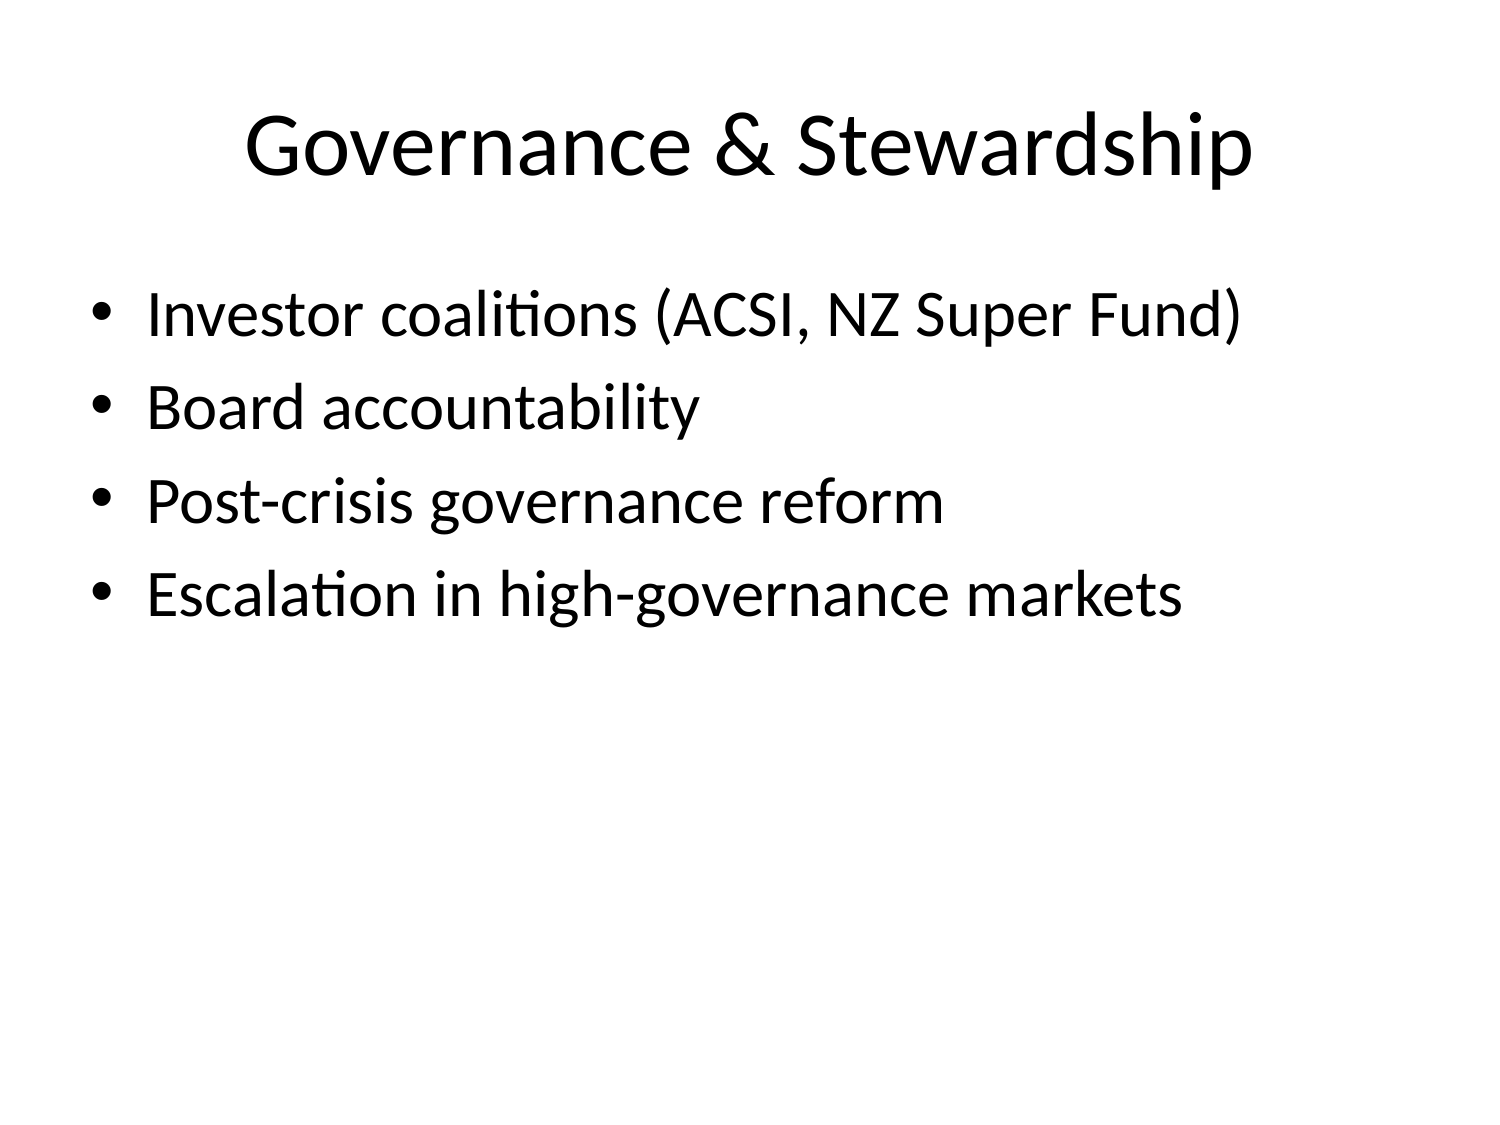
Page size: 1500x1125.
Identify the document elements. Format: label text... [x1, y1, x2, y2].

title Governance & Stewardship [75, 45, 1425, 233]
list Investor coalitions (ACSI, NZ Super Fund) Board accountability Post-crisis governance reform Escalation in high-governance markets [75, 262, 1425, 1005]
